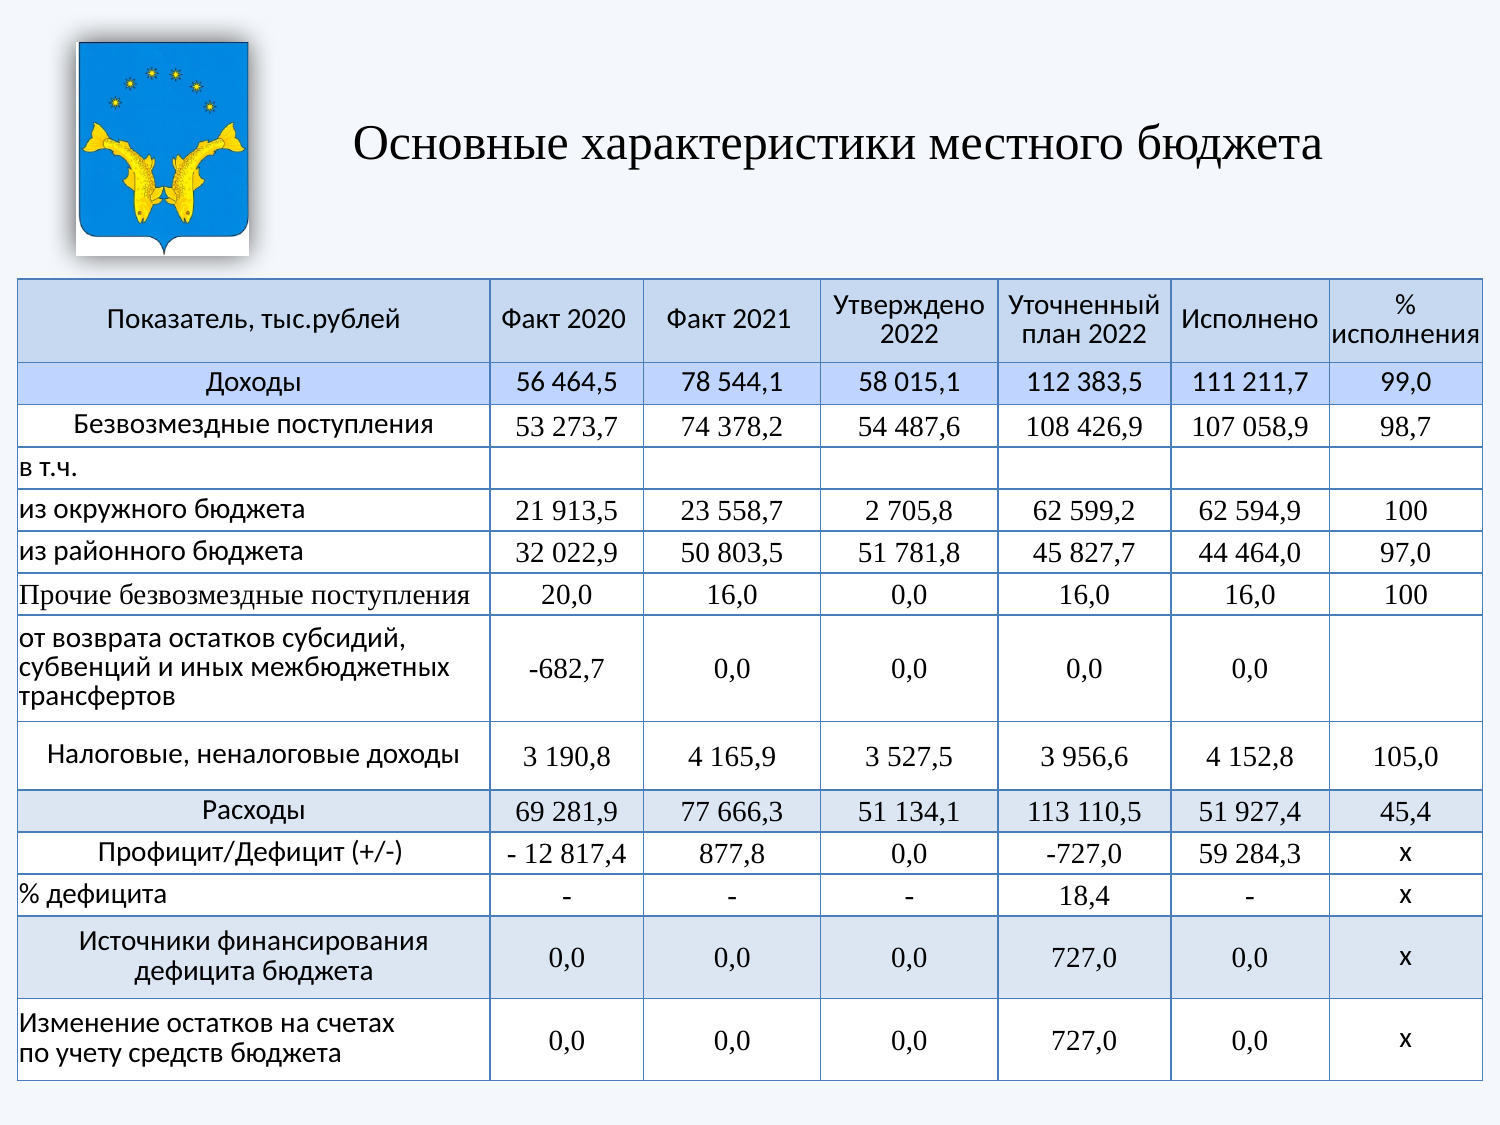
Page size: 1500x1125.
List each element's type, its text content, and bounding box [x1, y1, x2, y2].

table_cell 18,4 [999, 875, 1170, 915]
table_cell 4 165,9 [644, 722, 820, 789]
table_cell Безвозмездные поступления [18, 405, 489, 446]
table_cell 16,0 [999, 574, 1170, 614]
table_cell 4 152,8 [1172, 722, 1329, 789]
table_cell Источники финансирования дефицита бюджета [18, 917, 489, 998]
table_header % исполнения [1330, 280, 1482, 362]
table_cell 62 594,9 [1172, 490, 1329, 530]
table_header Исполнено [1172, 280, 1329, 362]
table_cell 77 666,3 [644, 791, 820, 831]
table_cell 51 927,4 [1172, 791, 1329, 831]
table_cell 16,0 [1172, 574, 1329, 614]
table_cell 16,0 [644, 574, 820, 614]
table_cell от возврата остатков субсидий, субвенций и иных межбюджетных трансфертов [18, 616, 489, 721]
table_cell в т.ч. [18, 448, 489, 488]
picture [76, 42, 249, 256]
table_cell 23 558,7 [644, 490, 820, 530]
table_cell 113 110,5 [999, 791, 1170, 831]
table_cell 0,0 [644, 999, 820, 1080]
table_cell 100 [1330, 490, 1482, 530]
table_cell 51 134,1 [821, 791, 997, 831]
table_header Утверждено 2022 [821, 280, 997, 362]
table_cell 50 803,5 [644, 532, 820, 572]
table_cell х [1330, 917, 1482, 998]
table_cell % дефицита [18, 875, 489, 915]
table_cell - [644, 875, 820, 915]
table_cell 53 273,7 [491, 405, 643, 446]
table_cell - [491, 875, 643, 915]
table_cell Профицит/Дефицит (+/-) [18, 833, 489, 873]
table_cell х [1330, 833, 1482, 873]
table_cell 727,0 [999, 999, 1170, 1080]
table_cell 0,0 [491, 999, 643, 1080]
table_cell [644, 448, 820, 488]
table_cell -727,0 [999, 833, 1170, 873]
table_cell [1330, 616, 1482, 721]
table_cell 0,0 [644, 917, 820, 998]
table_cell 111 211,7 [1172, 363, 1329, 404]
table_cell из окружного бюджета [18, 490, 489, 530]
table_cell 59 284,3 [1172, 833, 1329, 873]
table_cell Изменение остатков на счетах по учету средств бюджета [18, 999, 489, 1080]
table_cell 97,0 [1330, 532, 1482, 572]
table_header Показатель, тыс.рублей [18, 280, 489, 362]
table_cell [491, 448, 643, 488]
table_cell 78 544,1 [644, 363, 820, 404]
table_cell 32 022,9 [491, 532, 643, 572]
table_cell 3 527,5 [821, 722, 997, 789]
table_cell 0,0 [644, 616, 820, 721]
table_cell 0,0 [821, 917, 997, 998]
table_cell 21 913,5 [491, 490, 643, 530]
table_cell 0,0 [1172, 917, 1329, 998]
table_cell 0,0 [1172, 999, 1329, 1080]
table_cell 0,0 [821, 833, 997, 873]
table_cell Налоговые, неналоговые доходы [18, 722, 489, 789]
table_cell - [821, 875, 997, 915]
table_cell 45 827,7 [999, 532, 1170, 572]
table_cell 74 378,2 [644, 405, 820, 446]
table_cell [1330, 448, 1482, 488]
table_cell 99,0 [1330, 363, 1482, 404]
table_header Факт 2020 [491, 280, 643, 362]
table_cell [999, 448, 1170, 488]
table_cell 108 426,9 [999, 405, 1170, 446]
table_cell 107 058,9 [1172, 405, 1329, 446]
table_cell Расходы [18, 791, 489, 831]
table_cell 0,0 [1172, 616, 1329, 721]
table_cell -682,7 [491, 616, 643, 721]
table_cell [821, 448, 997, 488]
table_cell 69 281,9 [491, 791, 643, 831]
table_cell из районного бюджета [18, 532, 489, 572]
table_cell 51 781,8 [821, 532, 997, 572]
table_cell Доходы [18, 363, 489, 404]
table_cell 62 599,2 [999, 490, 1170, 530]
table_header Уточненный план 2022 [999, 280, 1170, 362]
table_cell 0,0 [821, 999, 997, 1080]
table_cell 2 705,8 [821, 490, 997, 530]
table_cell 3 956,6 [999, 722, 1170, 789]
table_cell 20,0 [491, 574, 643, 614]
table_cell 727,0 [999, 917, 1170, 998]
table_cell - 12 817,4 [491, 833, 643, 873]
table_cell 56 464,5 [491, 363, 643, 404]
table_cell 45,4 [1330, 791, 1482, 831]
table_cell 112 383,5 [999, 363, 1170, 404]
table_cell х [1330, 999, 1482, 1080]
table_cell 58 015,1 [821, 363, 997, 404]
table_cell 0,0 [821, 616, 997, 721]
table_cell 105,0 [1330, 722, 1482, 789]
text_box Основные характеристики местного бюджета [336, 101, 1353, 177]
table_cell - [1172, 875, 1329, 915]
table_cell 98,7 [1330, 405, 1482, 446]
table_cell 3 190,8 [491, 722, 643, 789]
table_cell 0,0 [999, 616, 1170, 721]
table_cell 0,0 [491, 917, 643, 998]
table_cell Прочие безвозмездные поступления [18, 574, 489, 614]
table_header Факт 2021 [644, 280, 820, 362]
table_cell х [1330, 875, 1482, 915]
table_cell [1172, 448, 1329, 488]
table_cell 100 [1330, 574, 1482, 614]
table_cell 0,0 [821, 574, 997, 614]
table_cell 877,8 [644, 833, 820, 873]
table_cell 54 487,6 [821, 405, 997, 446]
table_cell 44 464,0 [1172, 532, 1329, 572]
